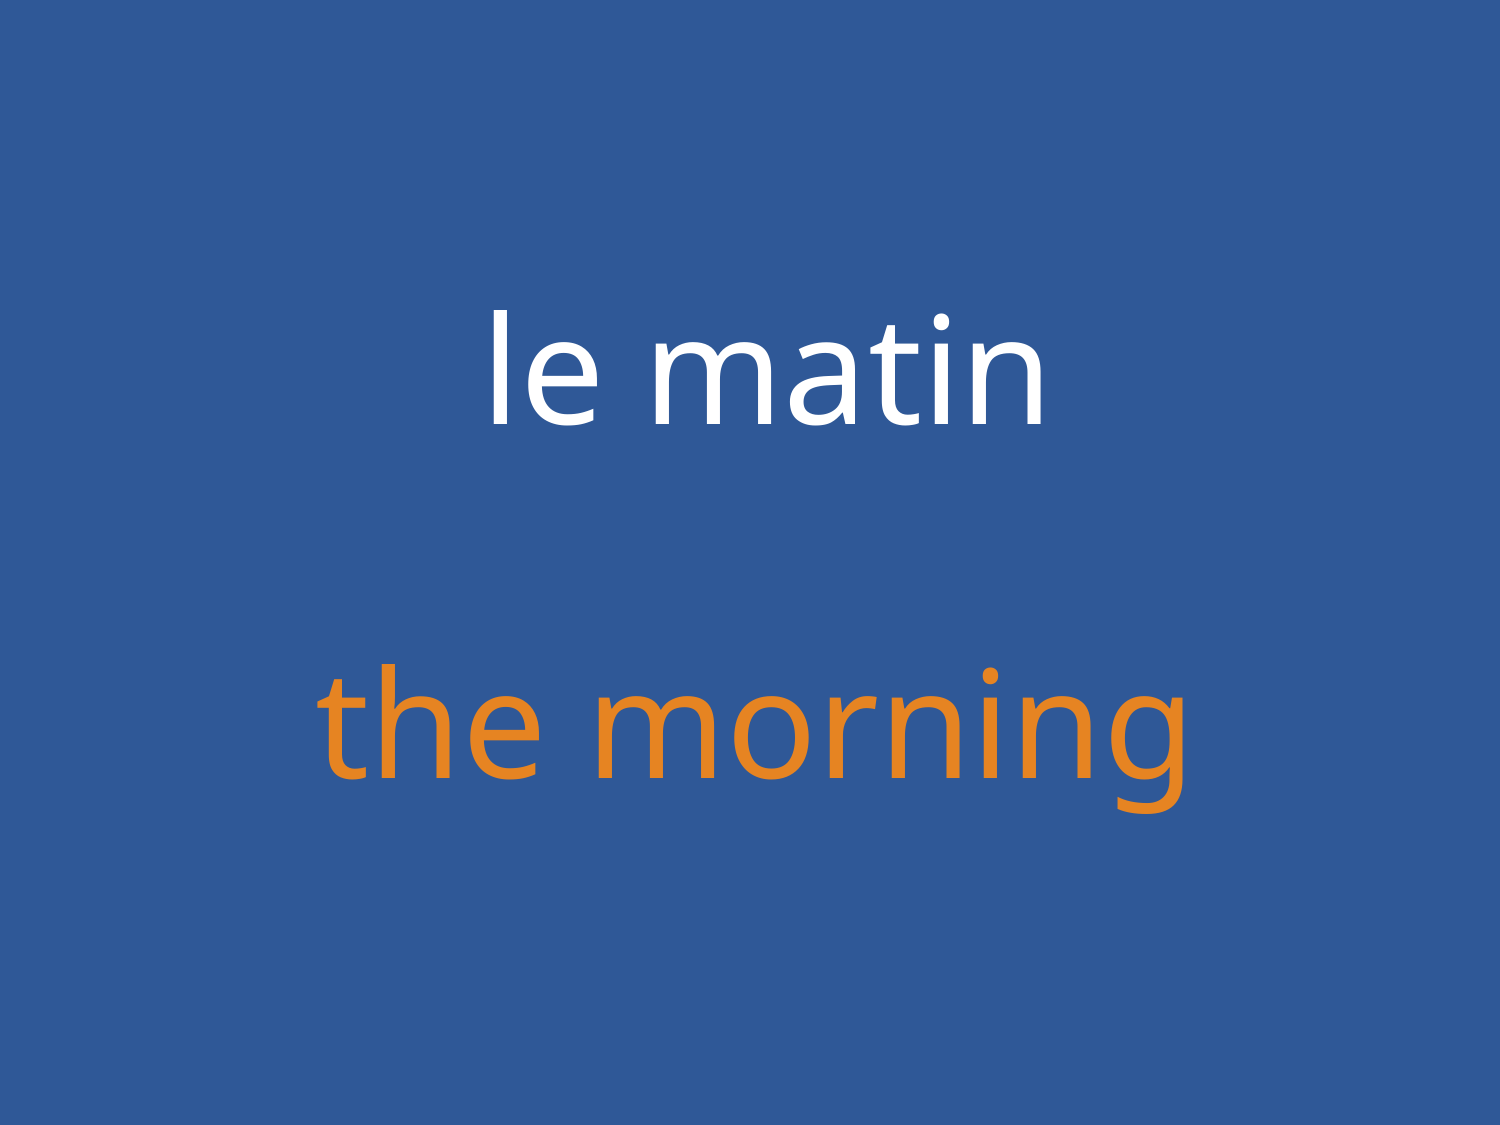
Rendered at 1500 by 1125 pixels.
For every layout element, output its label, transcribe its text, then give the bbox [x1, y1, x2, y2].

text_box le matin [301, 267, 1235, 462]
text_box the morning [301, 621, 1211, 817]
